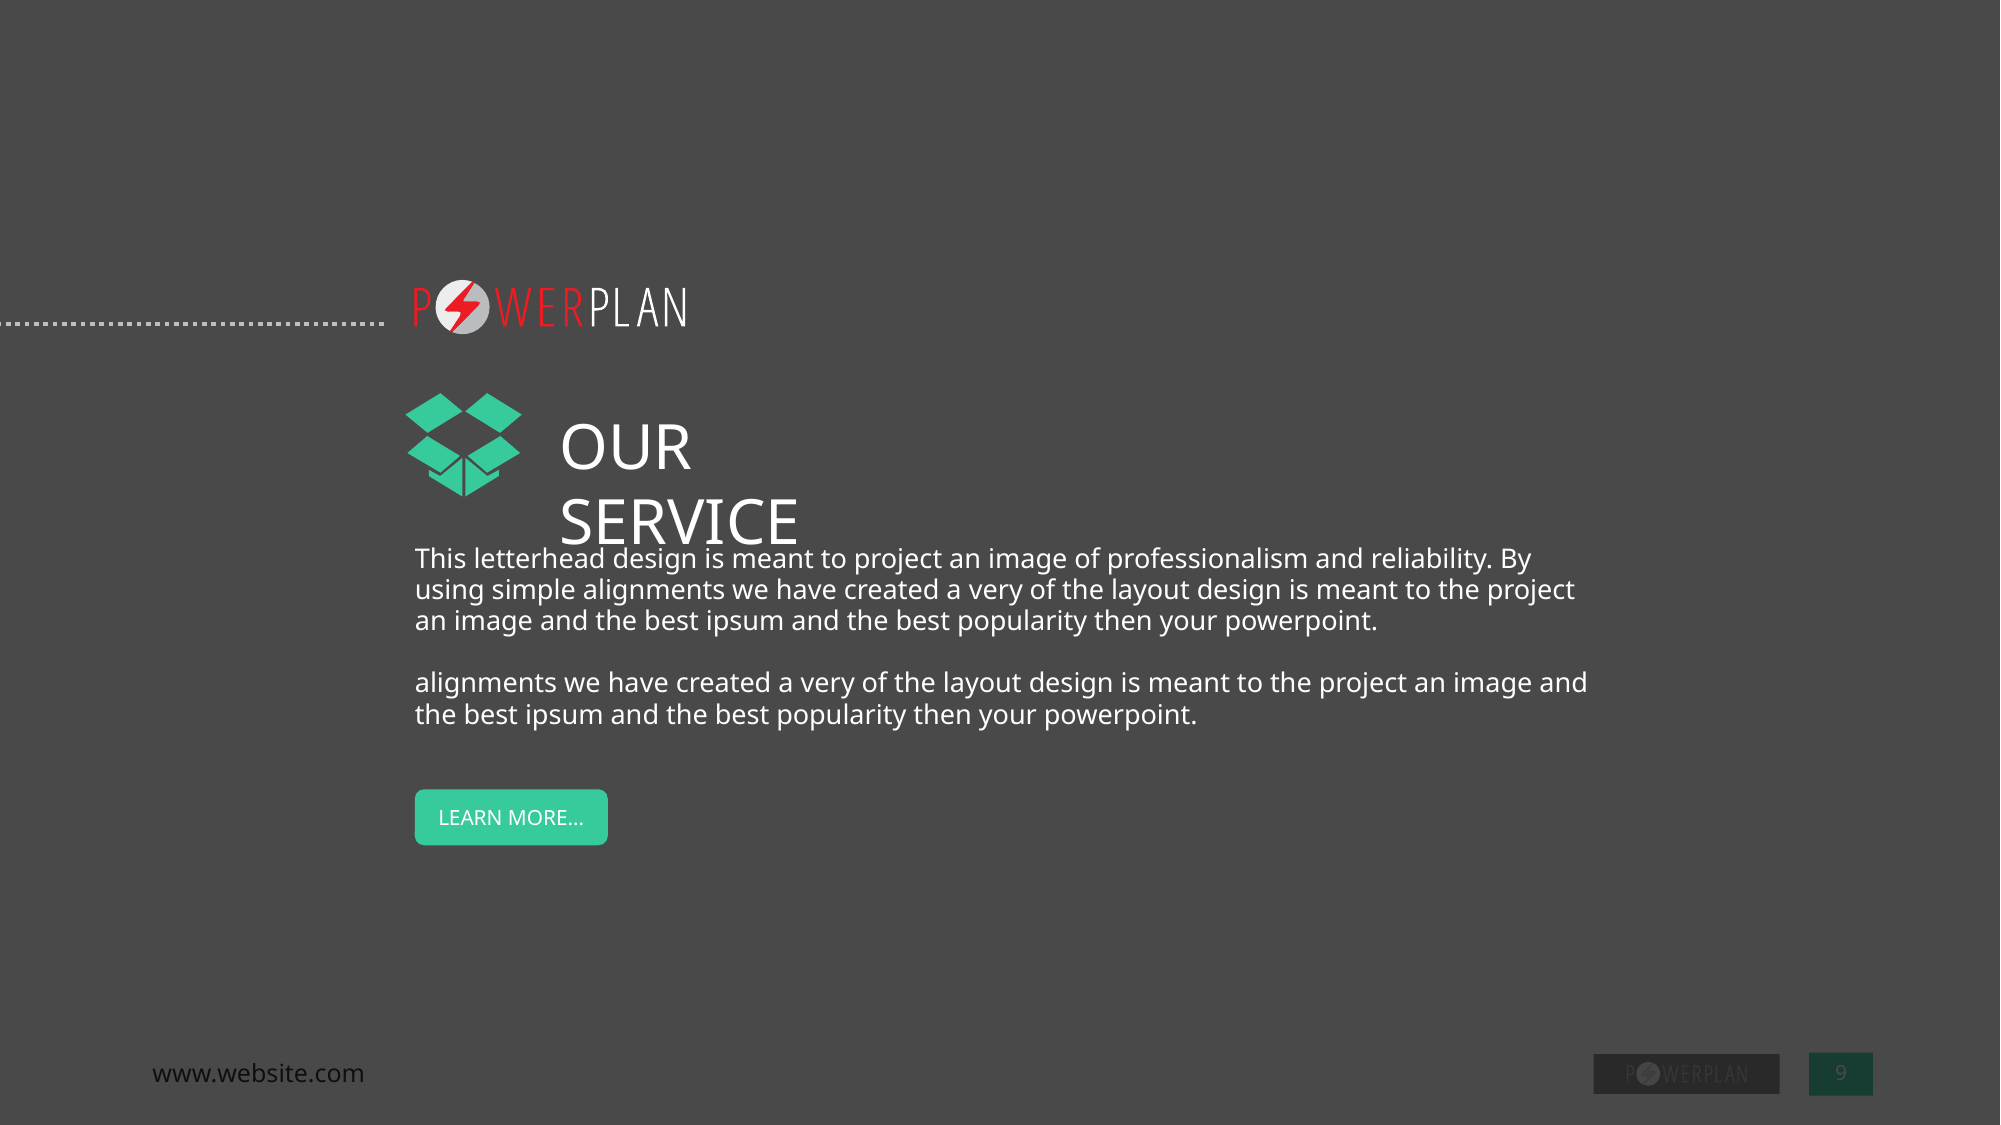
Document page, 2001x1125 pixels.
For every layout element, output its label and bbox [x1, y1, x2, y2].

text_box [0, 279, 1606, 846]
text_box [0, 0, 2000, 1125]
